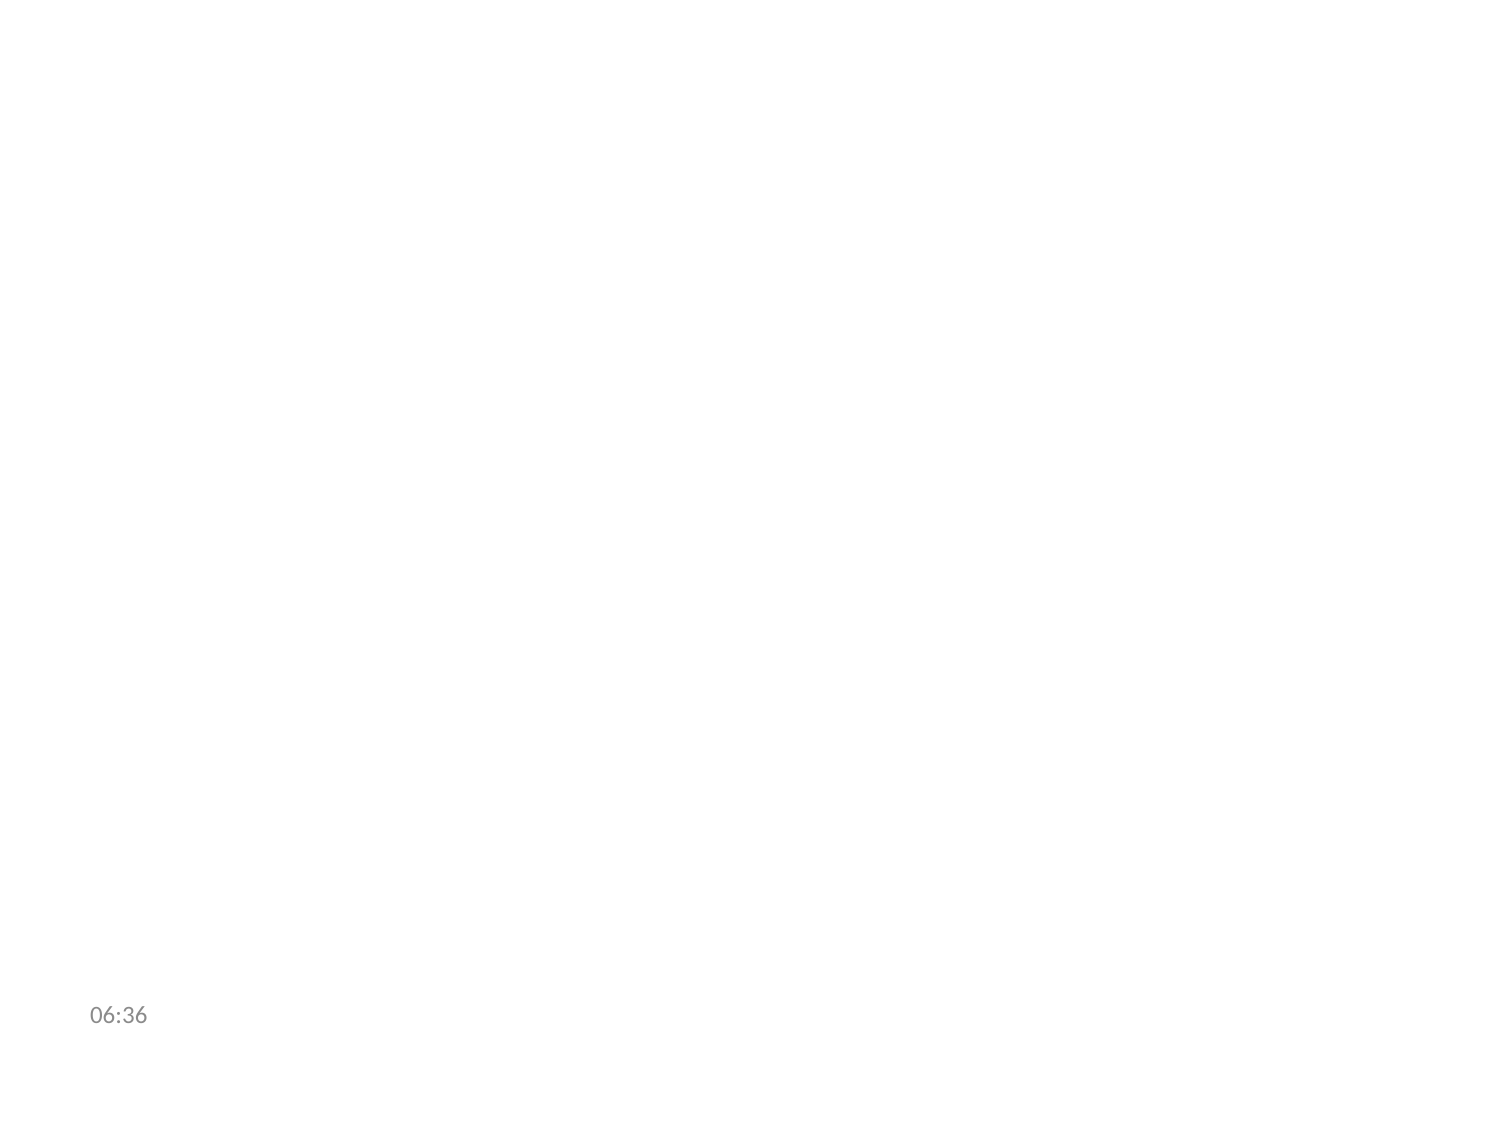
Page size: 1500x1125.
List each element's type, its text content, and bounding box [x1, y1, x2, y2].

text_box 15:35 [75, 983, 425, 1044]
